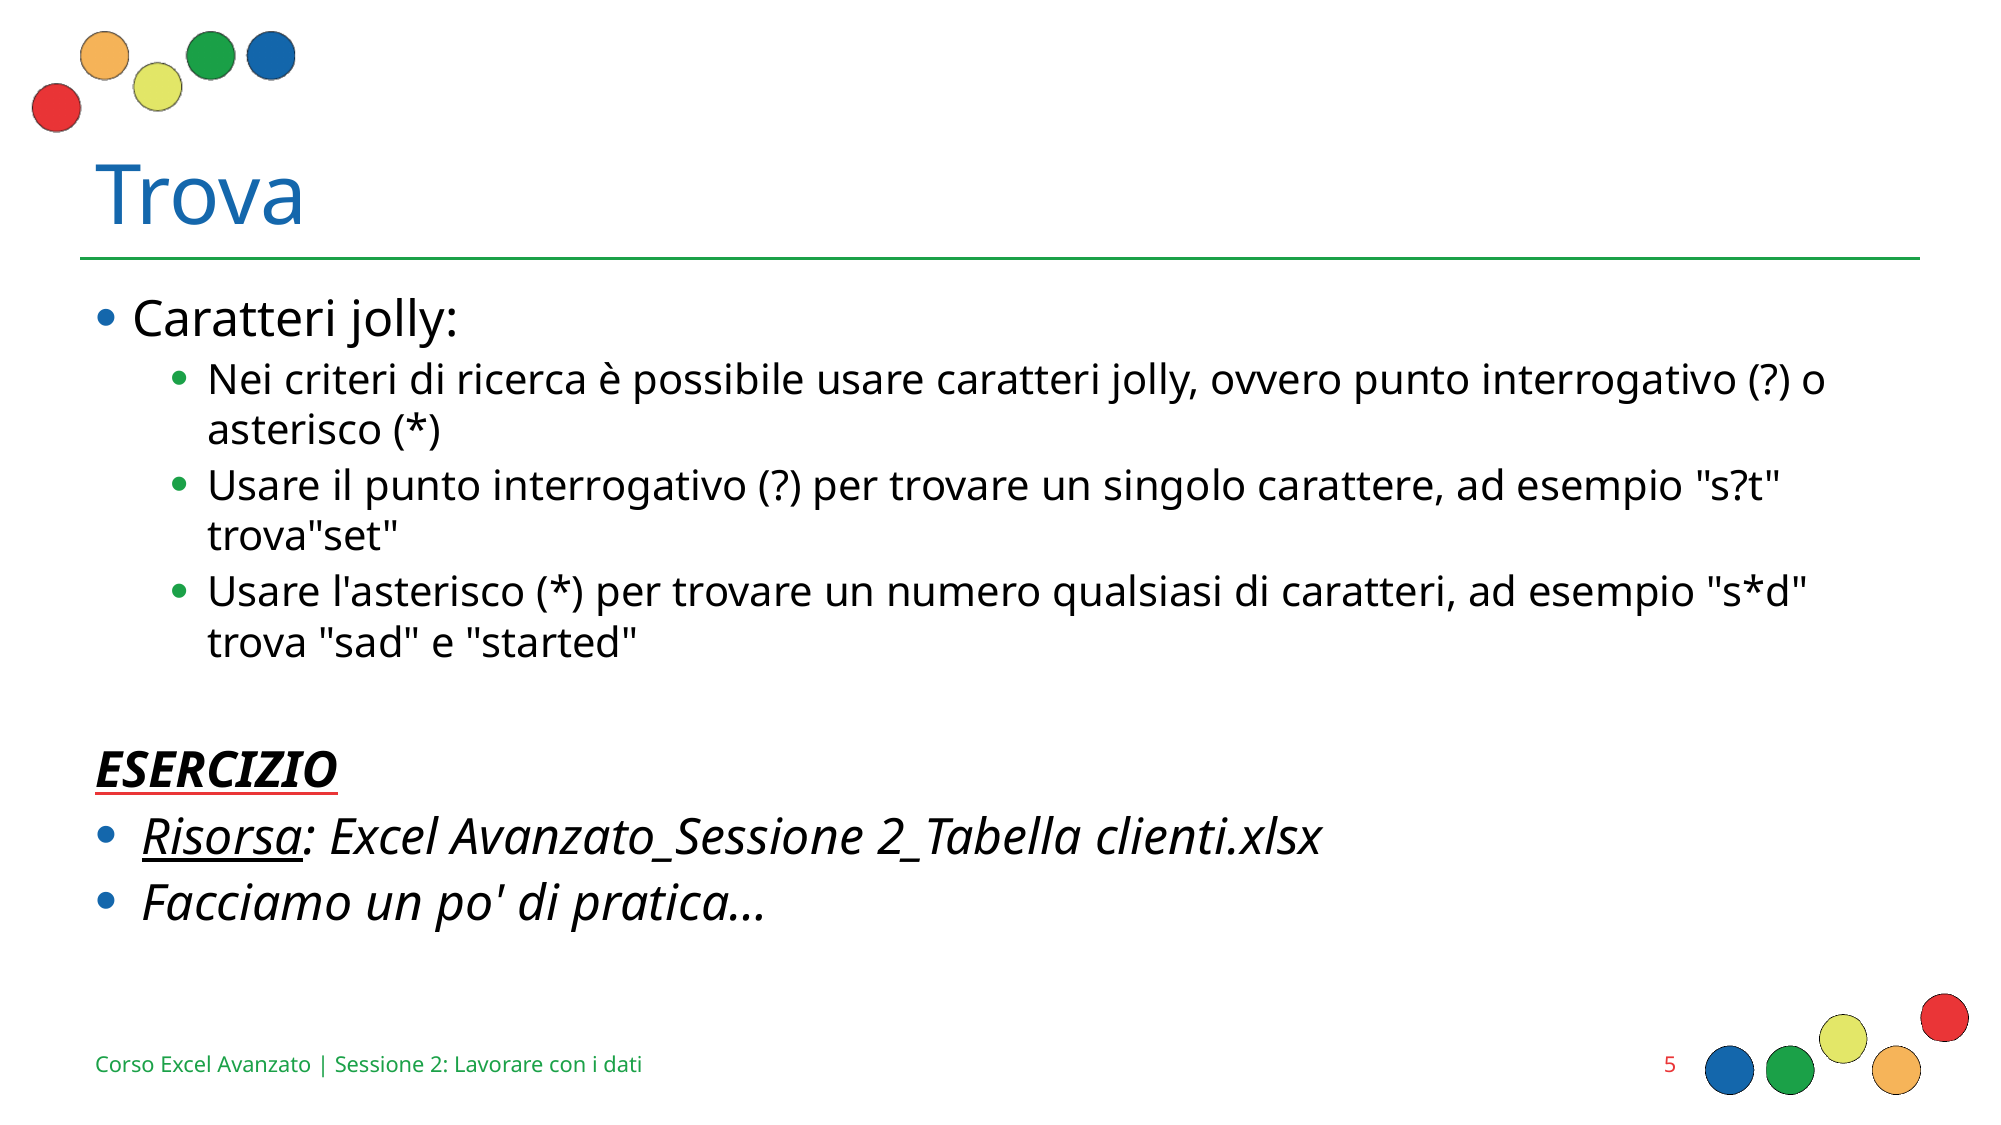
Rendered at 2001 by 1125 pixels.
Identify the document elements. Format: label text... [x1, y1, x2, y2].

picture [1704, 990, 1971, 1096]
title Trova [80, 123, 1920, 259]
slide_number 5 [1583, 1035, 1692, 1096]
footer Corso Excel Avanzato | Sessione 2: Lavorare con i dati [80, 1035, 1571, 1096]
picture [29, 30, 295, 135]
list Caratteri jolly: Nei criteri di ricerca è possibile usare caratteri jolly, ovvero punto interrogativo (?) o asterisco (*) Usare il punto interrogativo (?) per trovare un singolo carattere, ad esempio "s?t" trova"set" Usare l'asterisco (*) per trovare un numero qualsiasi di caratteri, ad esempio "s*d" trova "sad" e "started" ESERCIZIO Risorsa: Excel Avanzato_Sessione 2_Tabella clienti.xlsx Facciamo un po' di pratica… [80, 278, 1920, 1011]
